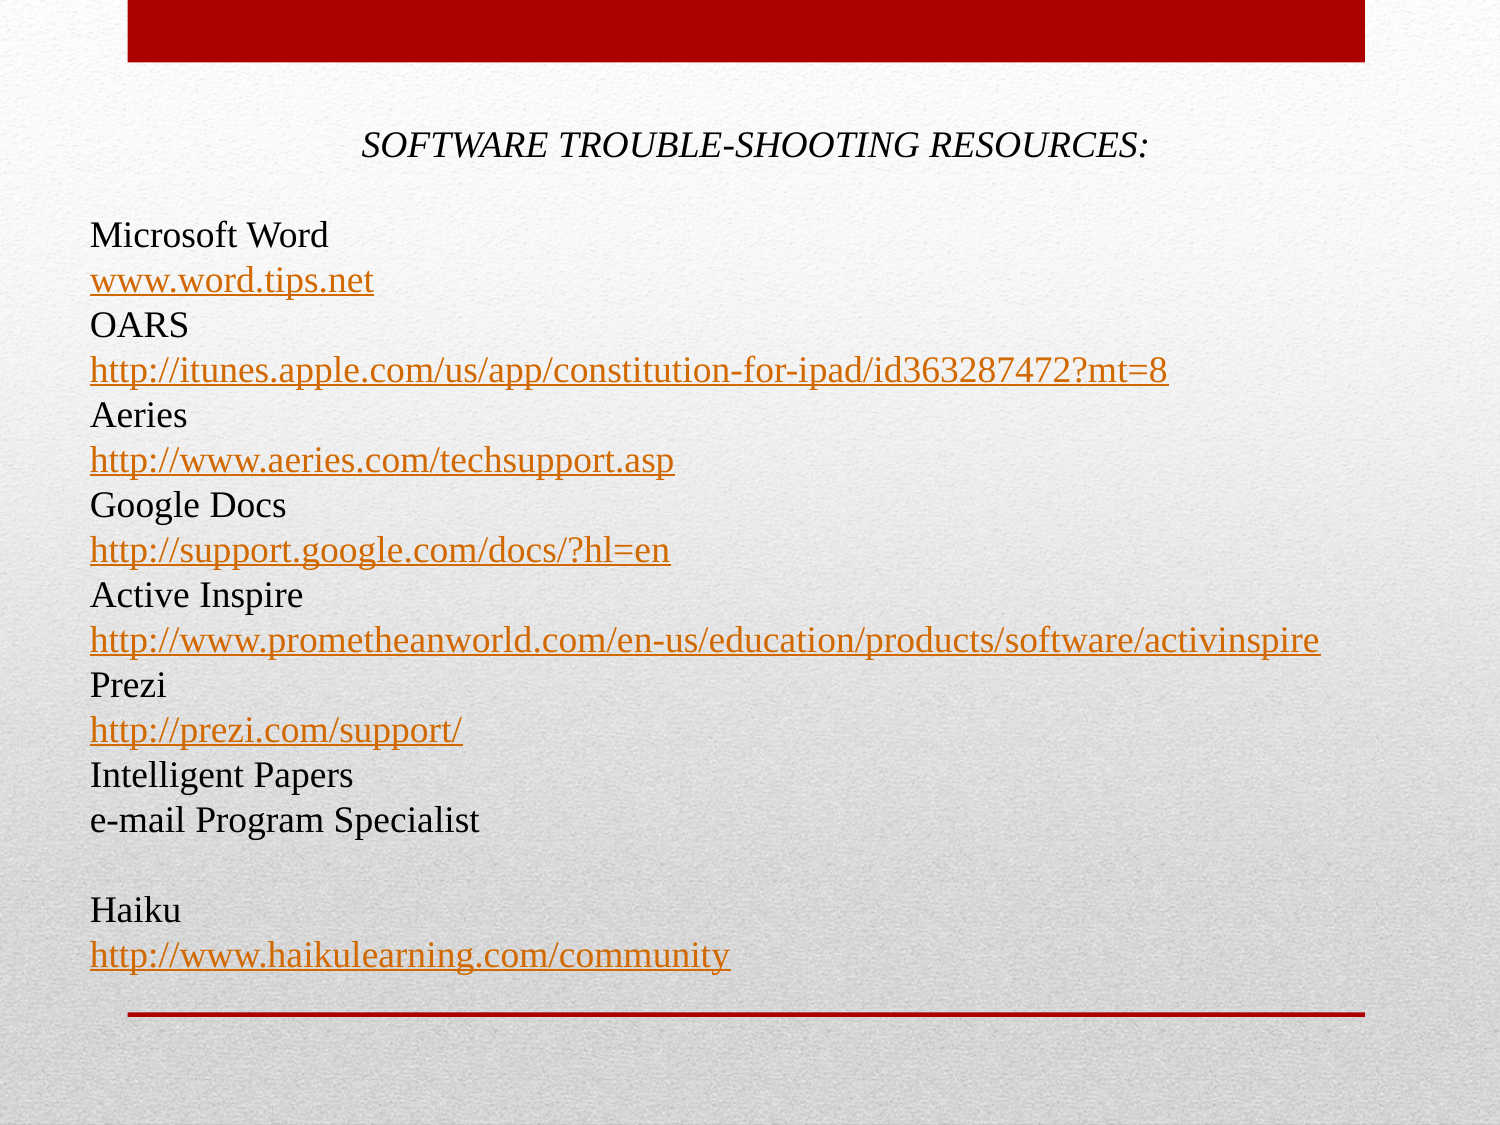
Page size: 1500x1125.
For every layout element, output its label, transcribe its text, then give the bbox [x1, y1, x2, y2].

text_box SOFTWARE TROUBLE-SHOOTING RESOURCES: Microsoft Word www.word.tips.net OARS http://itunes.apple.com/us/app/constitution-for-ipad/id363287472?mt=8 Aeries http://www.aeries.com/techsupport.asp Google Docs http://support.google.com/docs/?hl=en Active Inspire http://www.prometheanworld.com/en-us/education/products/software/activinspire Prezi http://prezi.com/support/ Intelligent Papers e-mail Program Specialist Haiku http://www.haikulearning.com/community [74, 112, 1438, 1028]
